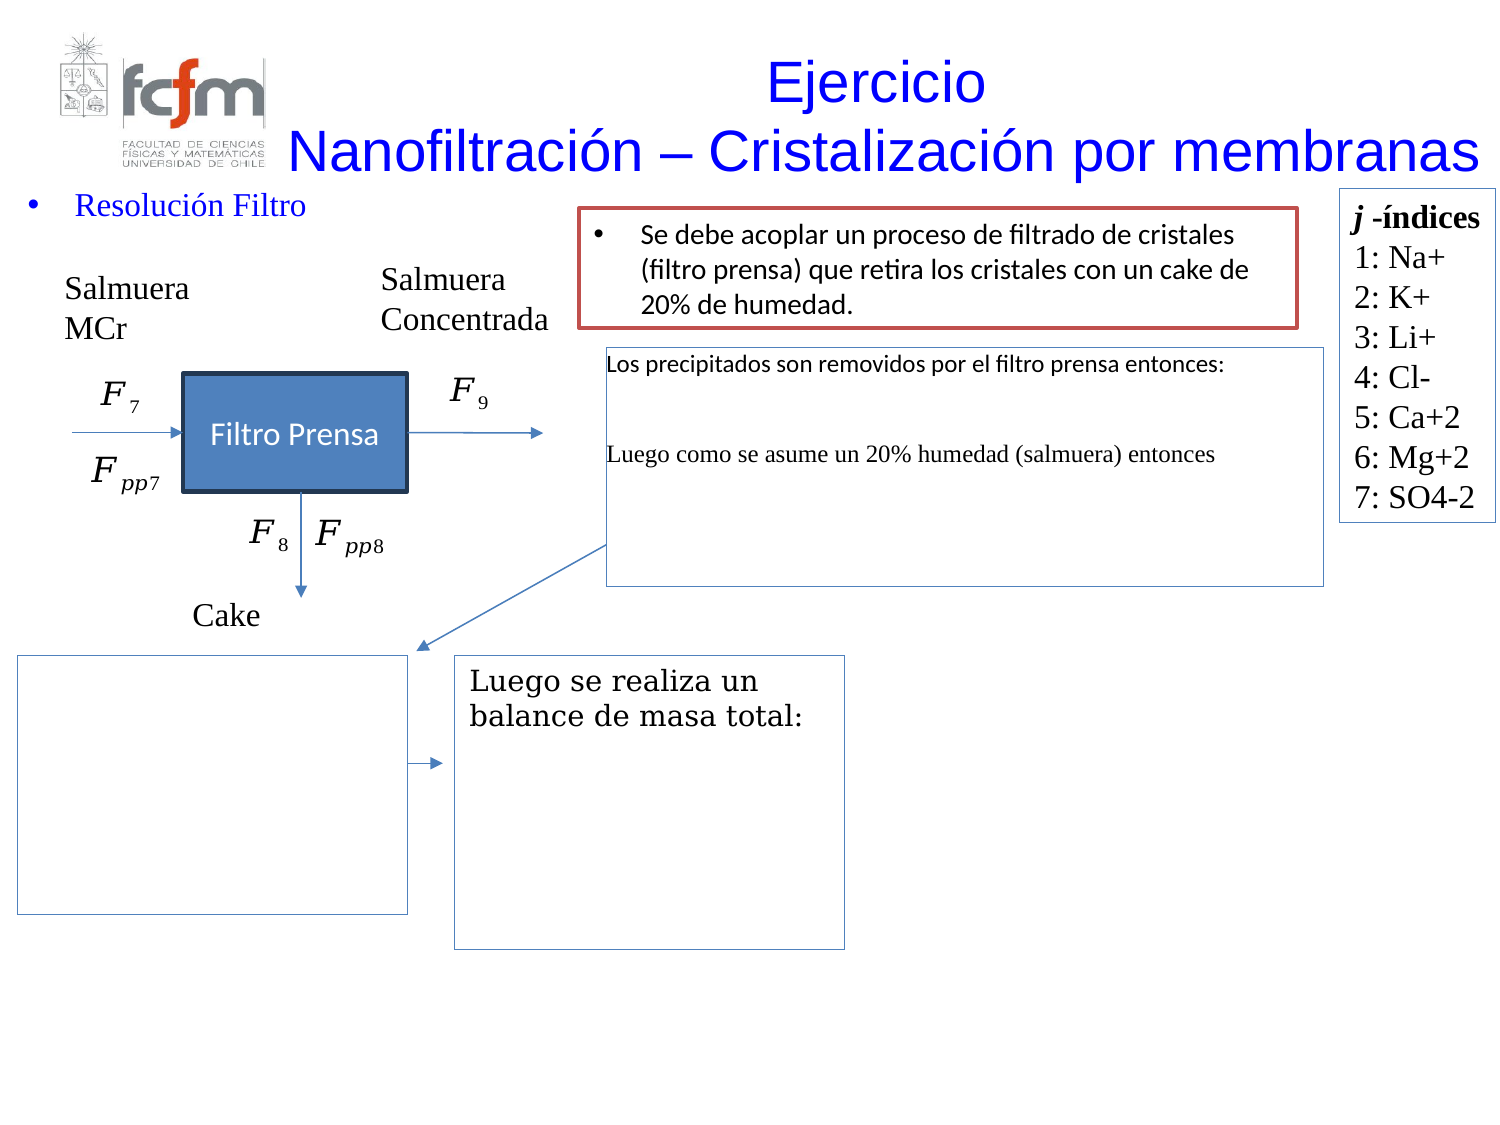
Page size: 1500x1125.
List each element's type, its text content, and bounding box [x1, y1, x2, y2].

text_box Se debe acoplar un proceso de filtrado de cristales (filtro prensa) que retira los cristales con un cake de 20% de humedad. [577, 206, 1299, 330]
text_box Ejercicio Nanofiltración – Cristalización por membranas [430, 19, 1323, 209]
text_box Cake [177, 586, 276, 641]
text_box Salmuera Concentrada [365, 250, 565, 345]
text_box Resolución Filtro [12, 176, 781, 231]
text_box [415, 544, 607, 652]
text_box Filtro Prensa [181, 371, 409, 494]
text_box Salmuera MCr [49, 259, 205, 354]
text_box j -índices 1: Na+ 2: K+ 3: Li+ 4: Cl- 5: Ca+2 6: Mg+2 7: SO4-2 [1339, 188, 1496, 523]
